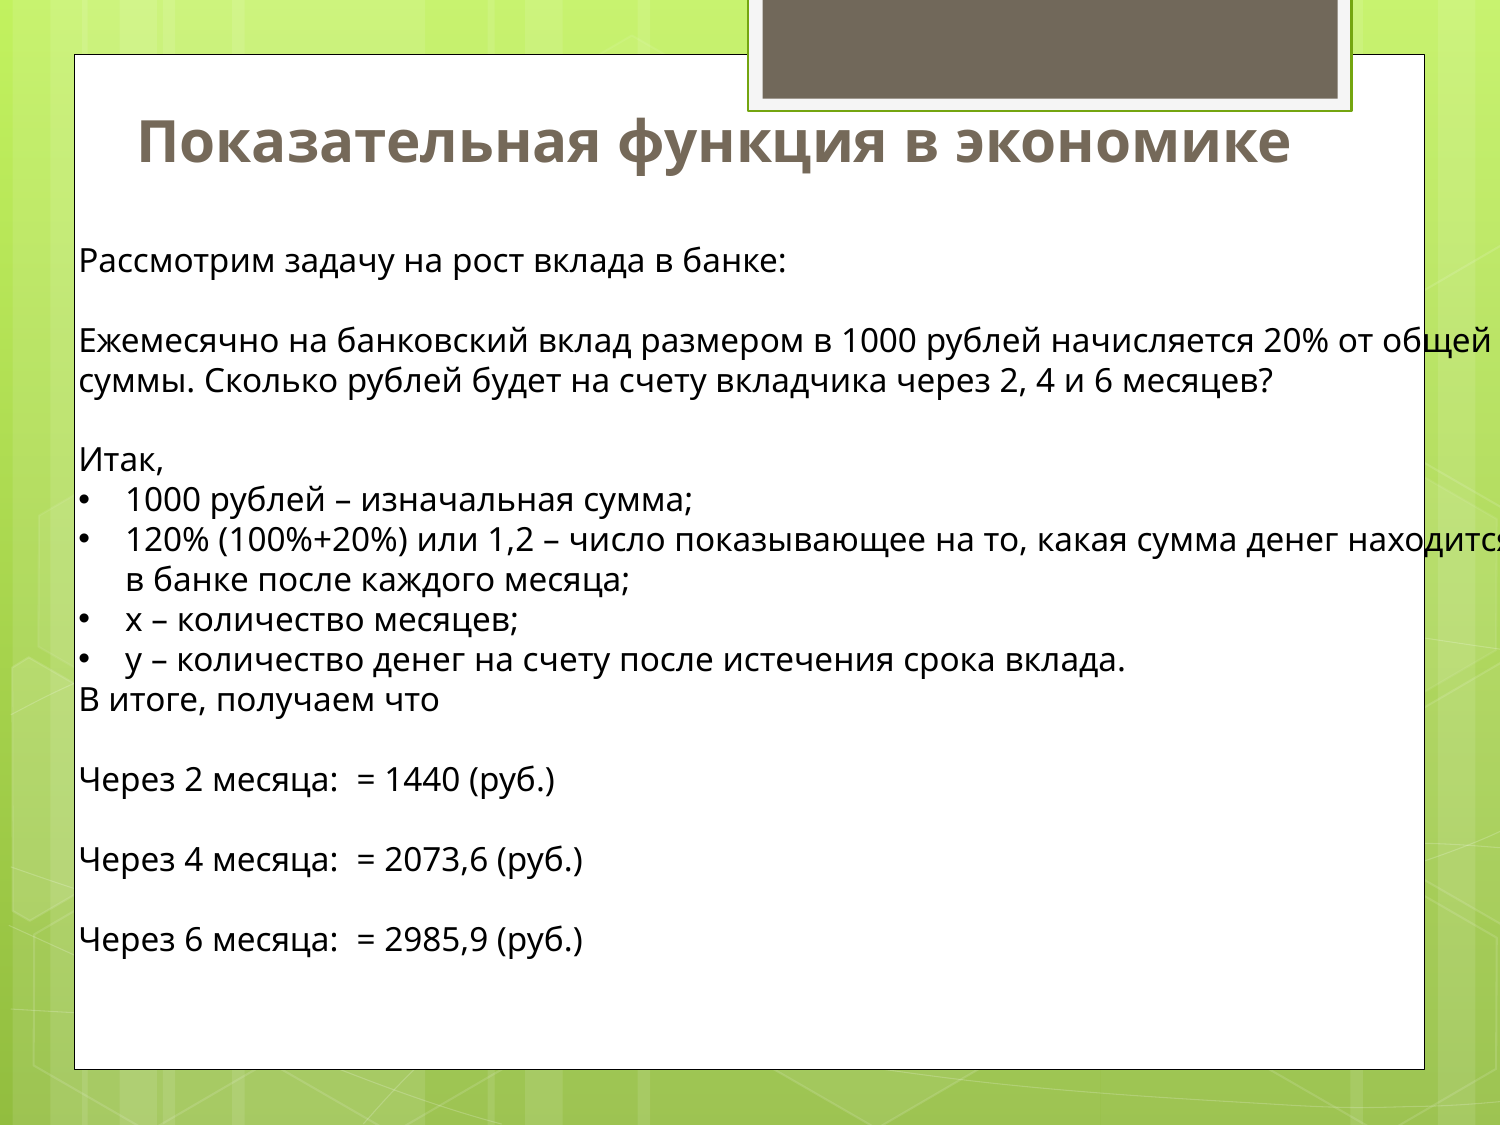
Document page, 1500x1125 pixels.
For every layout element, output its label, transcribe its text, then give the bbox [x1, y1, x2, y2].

text_box Показательная функция в экономике [121, 127, 1307, 182]
text_box [71, 66, 1469, 127]
